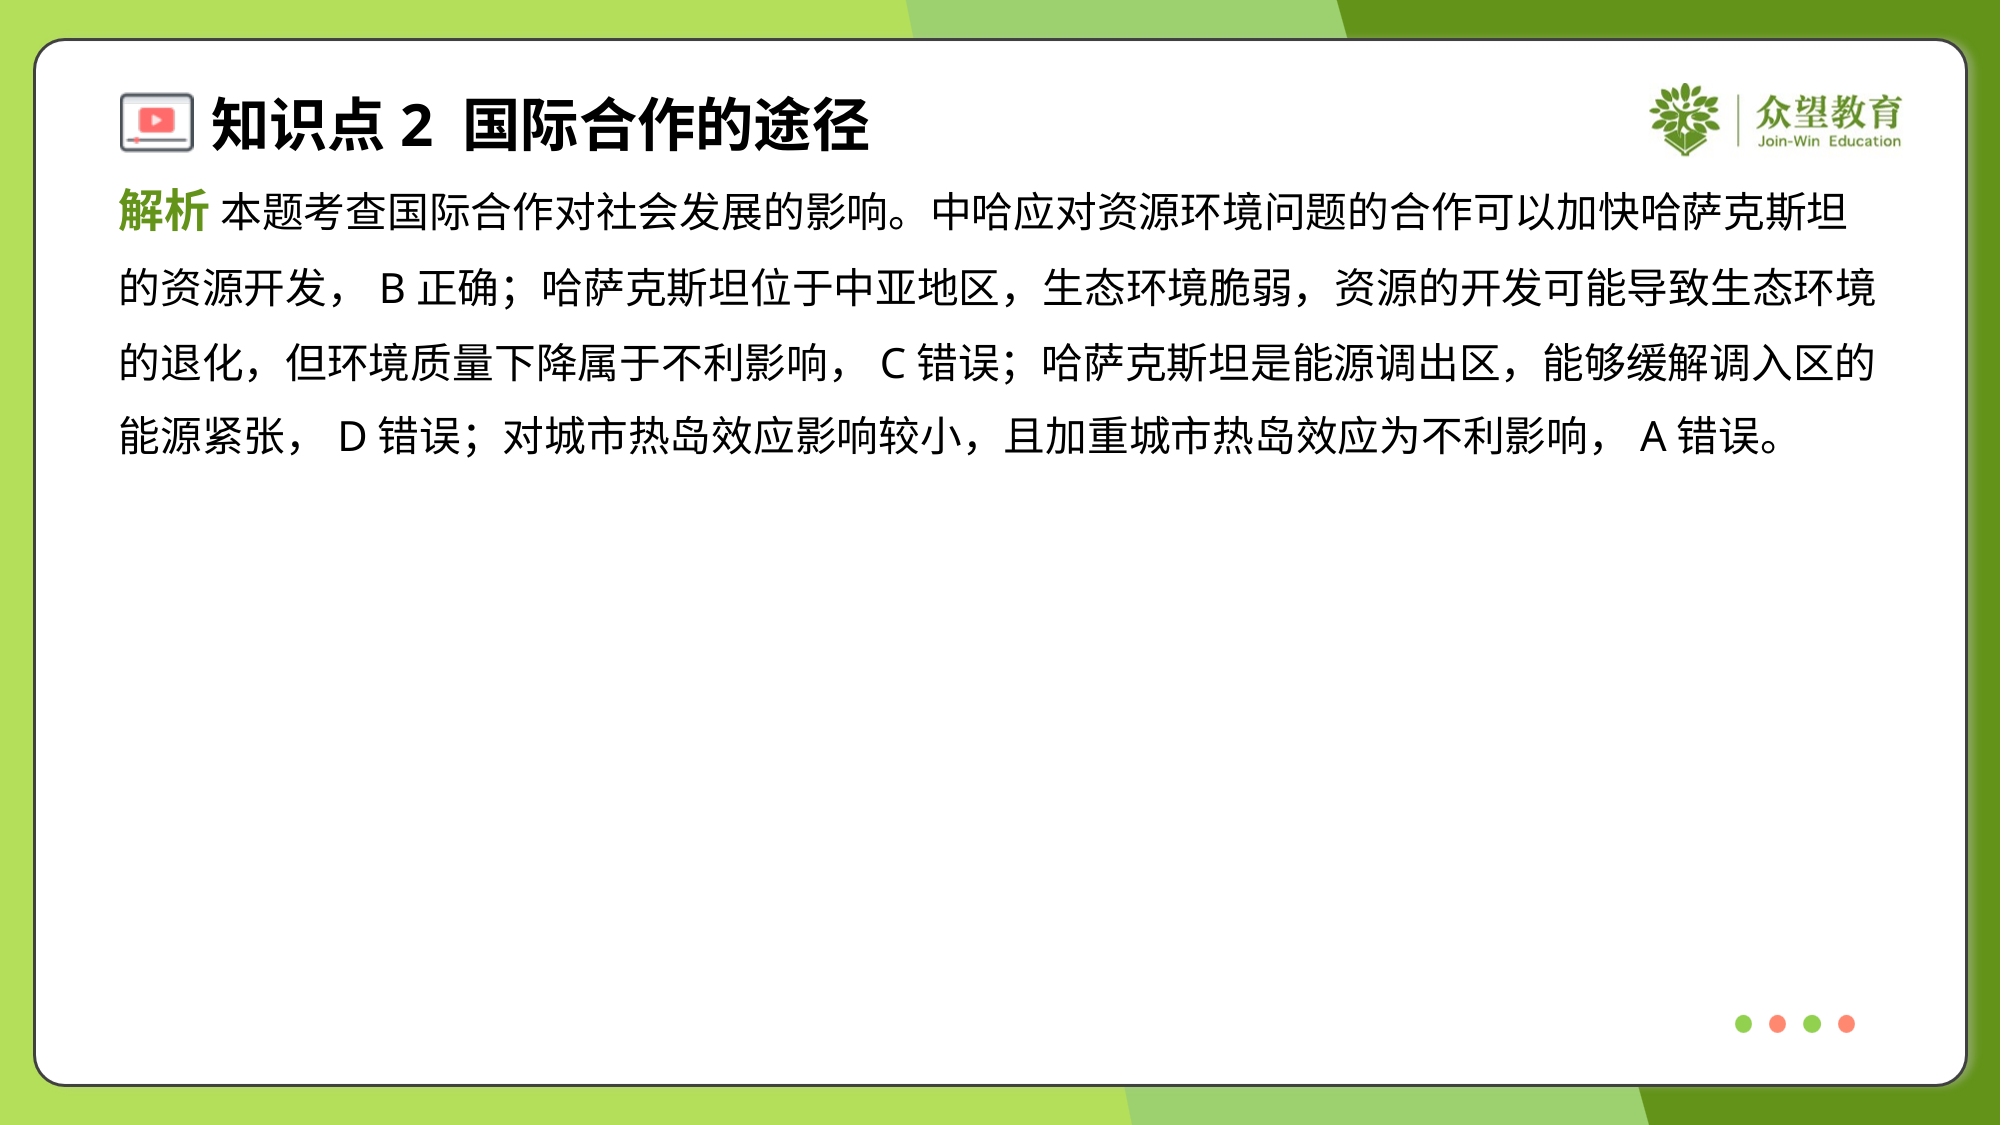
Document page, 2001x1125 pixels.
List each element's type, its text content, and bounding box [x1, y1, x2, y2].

picture [0, 0, 2000, 1125]
text_box 解析 本题考查国际合作对社会发展的影响。中哈应对资源环境问题的合作可以加快哈萨克斯坦 的资源开发，B正确；哈萨克斯坦位于中亚地区，生态环境脆弱，资源的开发可能导致生态环境 的退化，但环境质量下降属于不利影响，C错误；哈萨克斯坦是能源调出区，能够缓解调入区的 能源紧张，D错误；对城市热岛效应影响较小，且加重城市热岛效应为不利影响，A错误。 [118, 159, 1883, 452]
